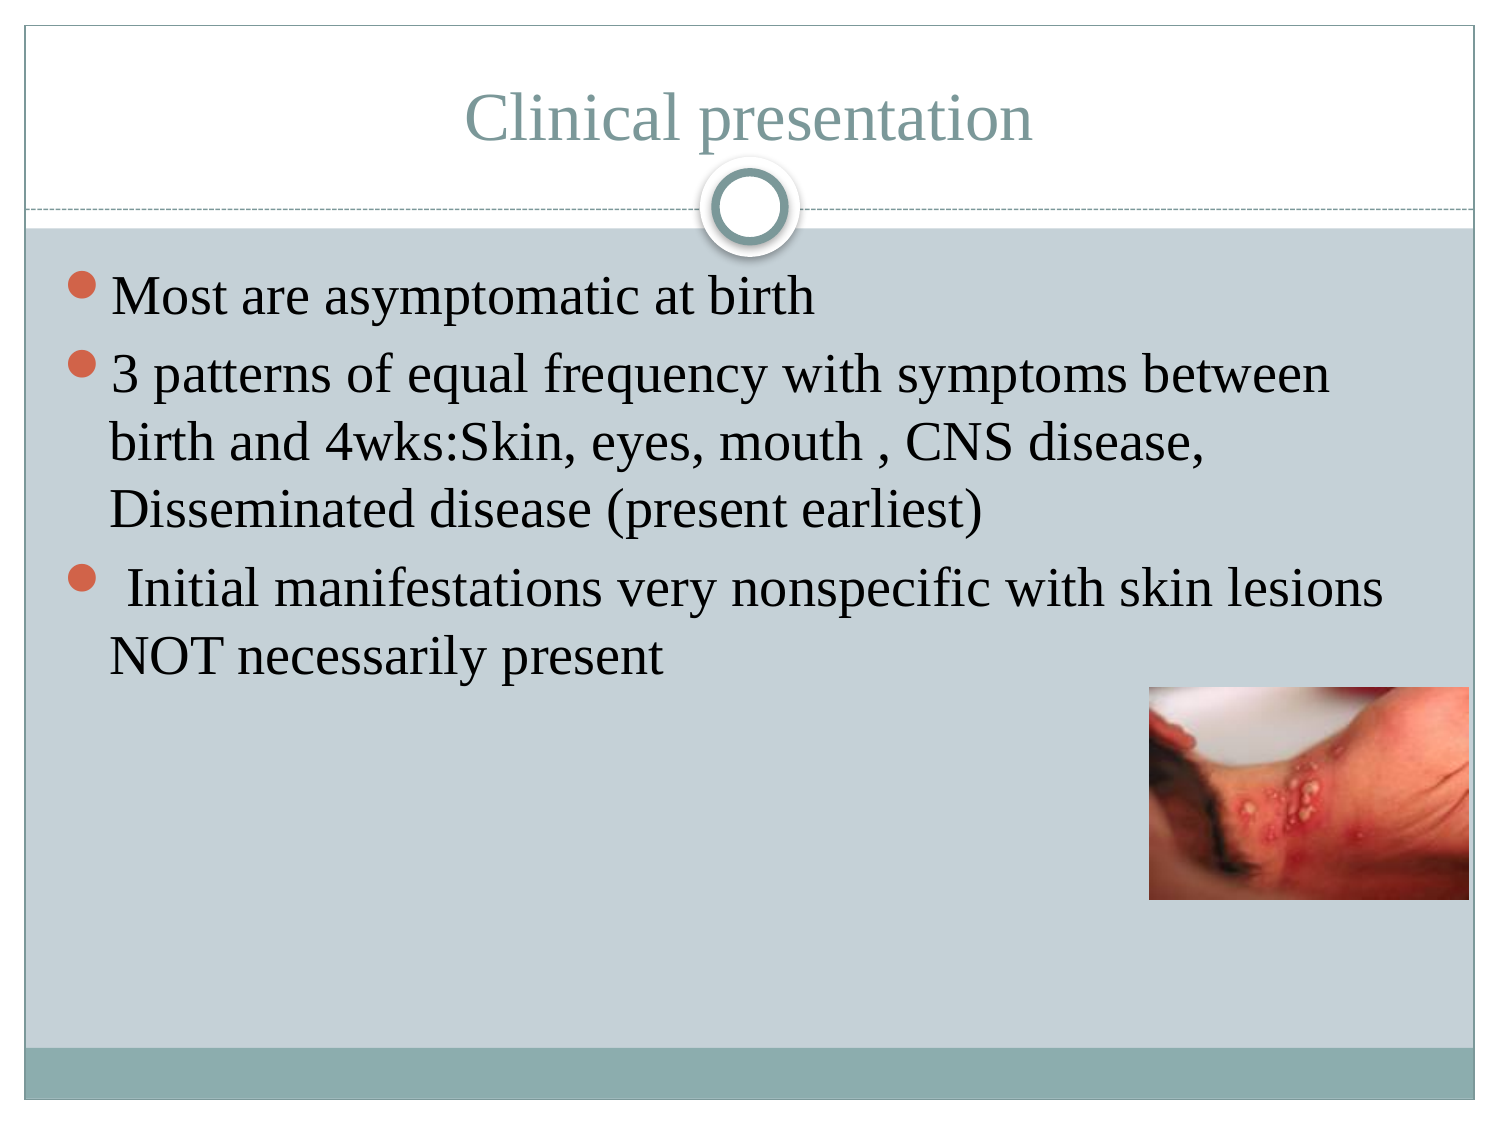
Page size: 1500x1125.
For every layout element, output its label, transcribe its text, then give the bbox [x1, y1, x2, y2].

list Most are asymptomatic at birth 3 patterns of equal frequency with symptoms between birth and 4wks:Skin, eyes, mouth , CNS disease, Disseminated disease (present earliest) Initial manifestations very nonspecific with skin lesions NOT necessarily present [49, 250, 1445, 1001]
picture [1149, 687, 1469, 901]
title Clinical presentation [49, 37, 1450, 162]
